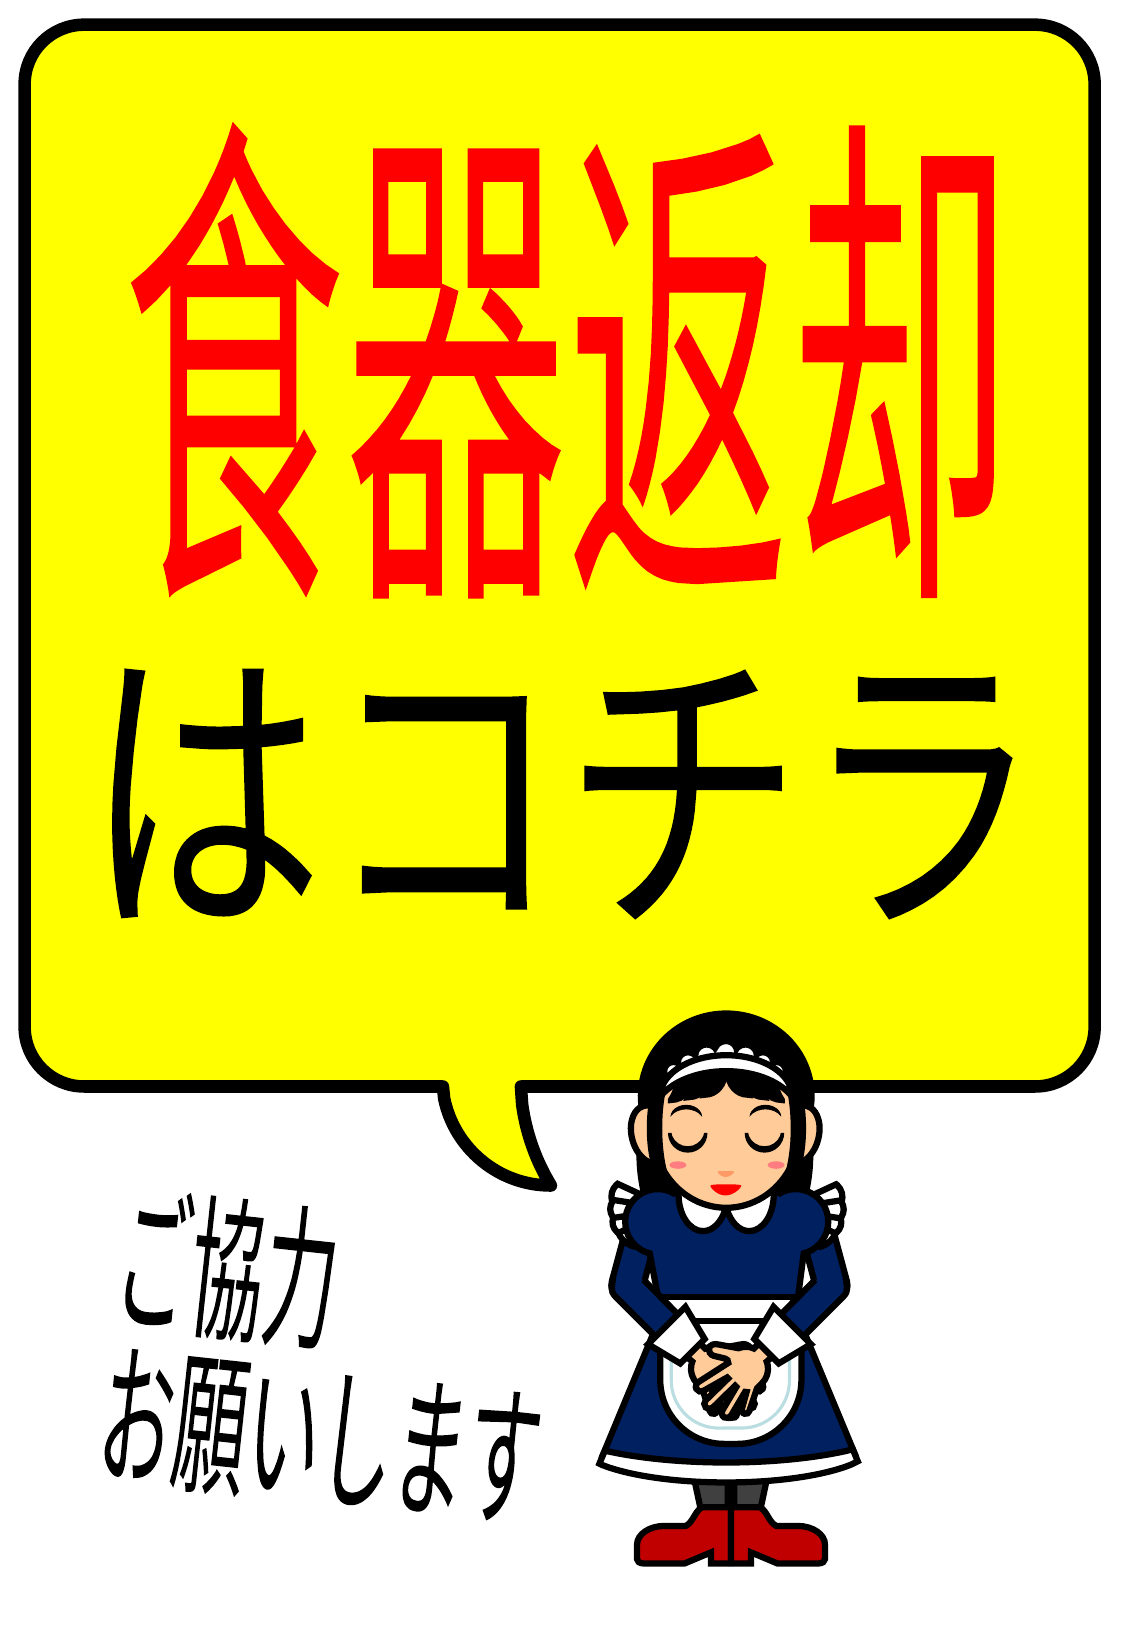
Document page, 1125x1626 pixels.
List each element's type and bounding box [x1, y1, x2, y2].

text_box [22, 22, 1097, 1188]
text_box [599, 1013, 858, 1564]
text_box [111, 121, 1014, 920]
